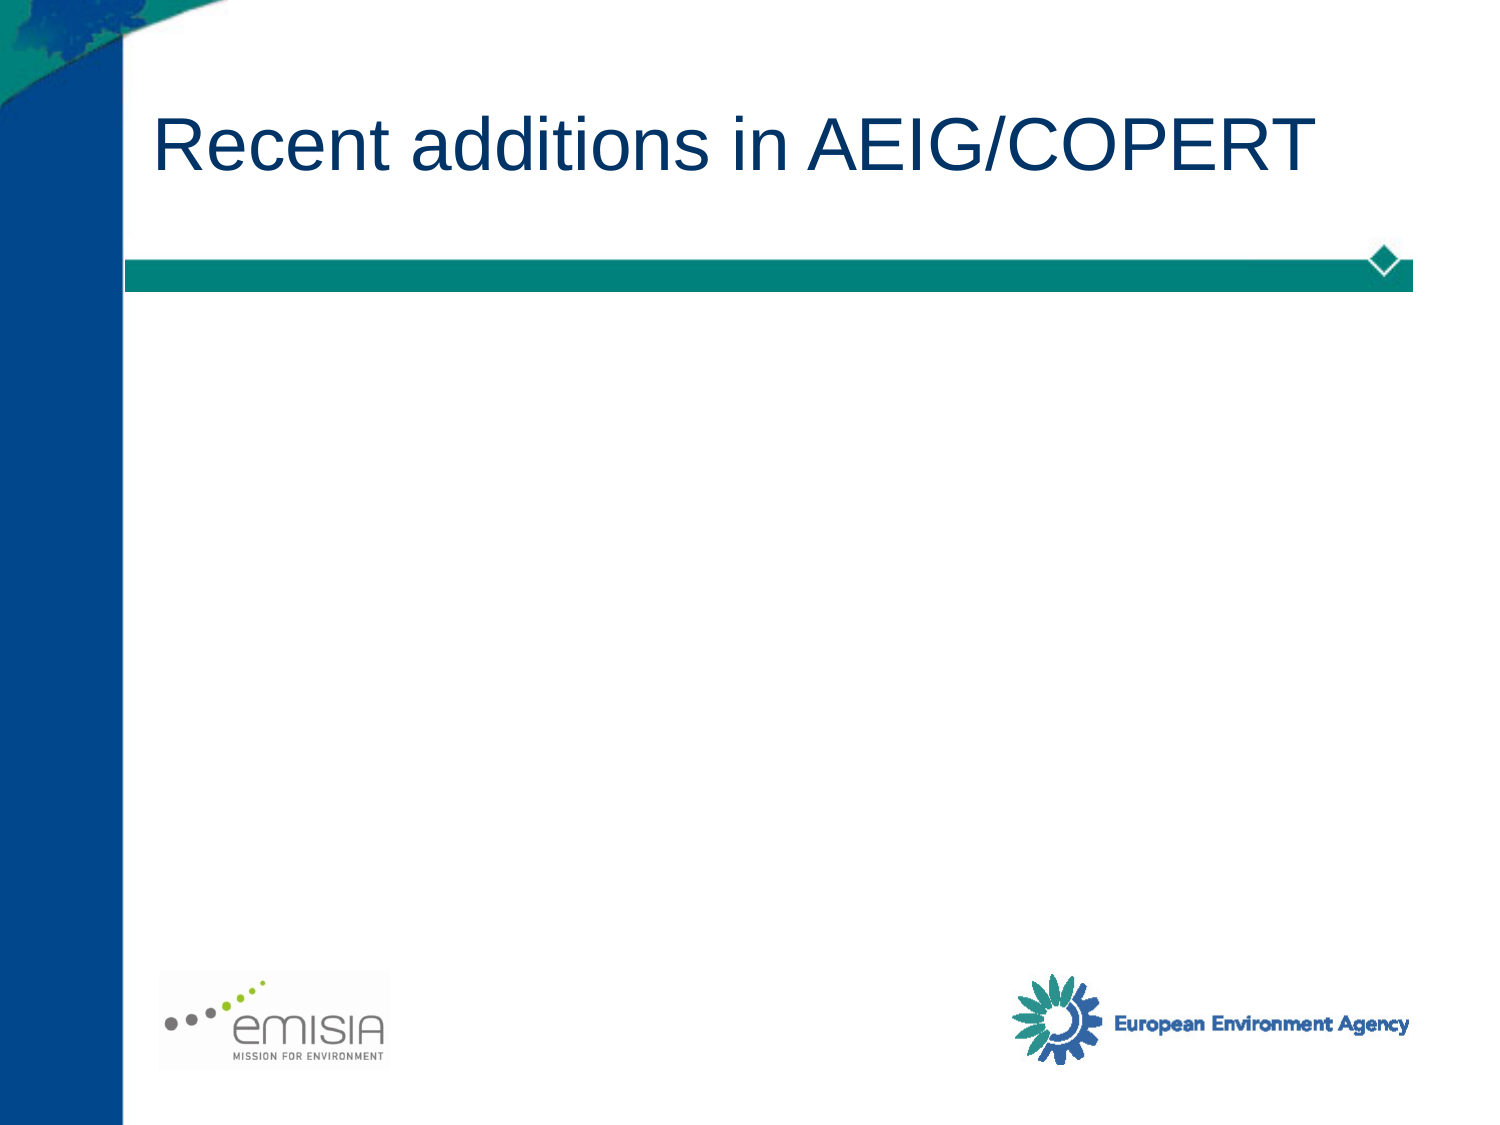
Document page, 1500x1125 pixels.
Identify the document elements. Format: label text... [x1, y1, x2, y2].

title Recent additions in AEIG/COPERT [137, 87, 1413, 224]
picture [0, 0, 1413, 1125]
picture [1012, 974, 1409, 1065]
